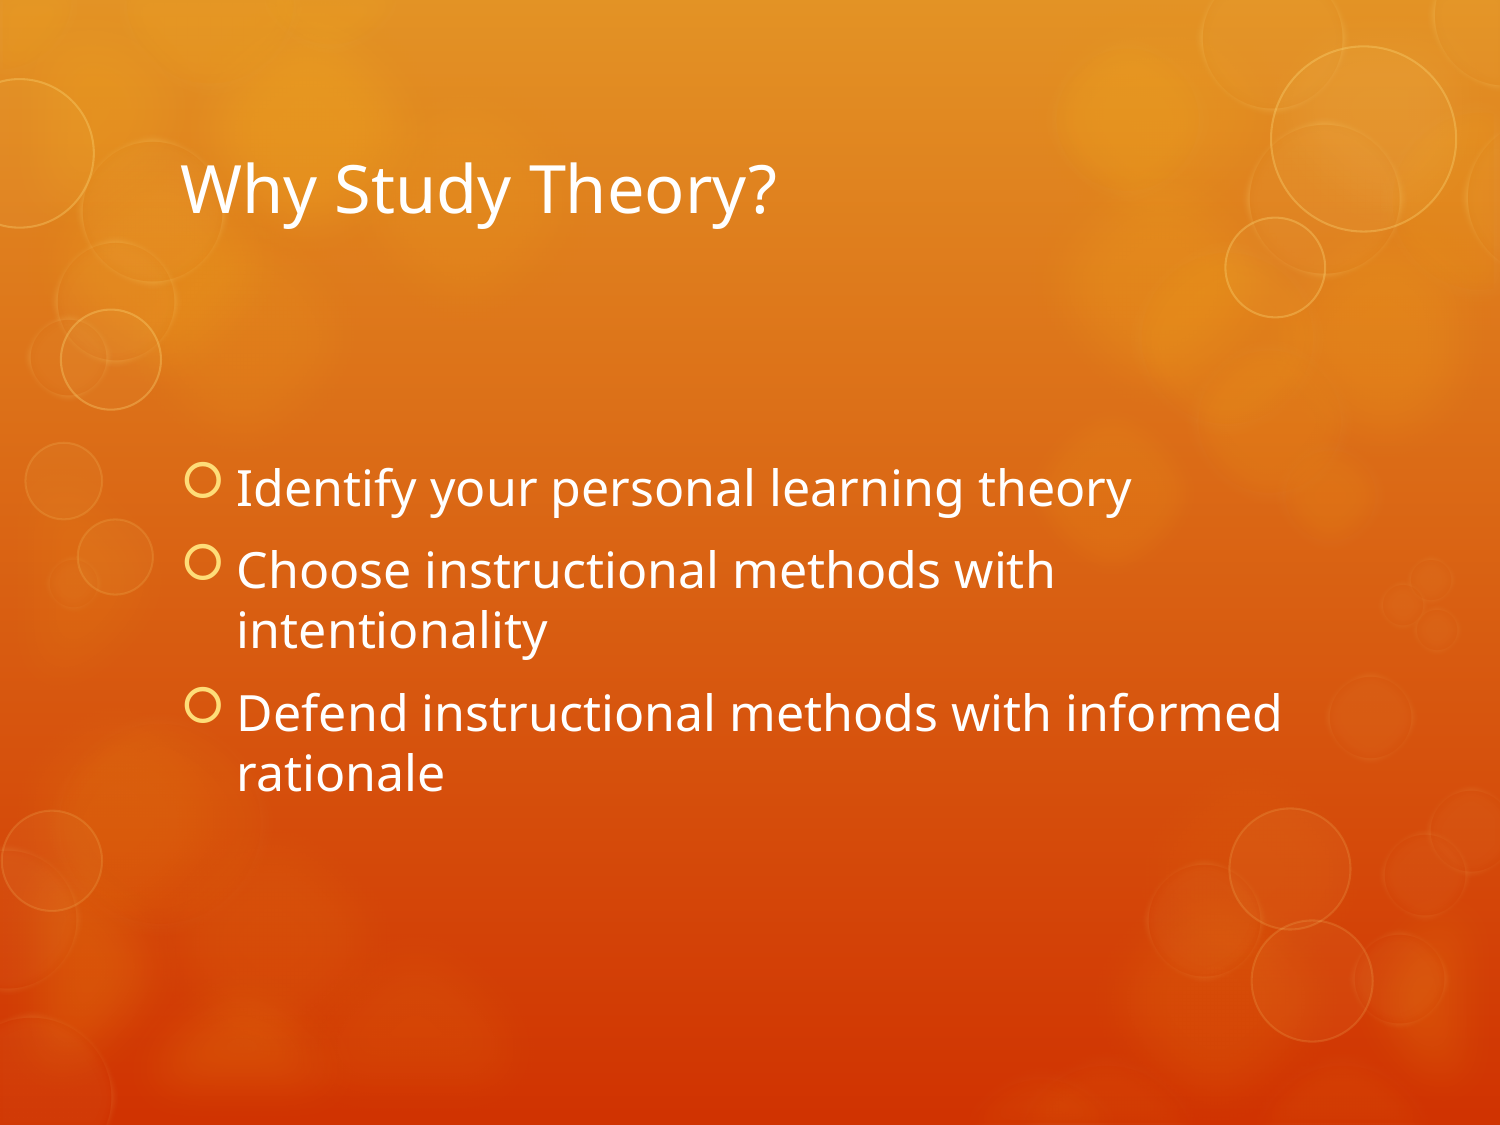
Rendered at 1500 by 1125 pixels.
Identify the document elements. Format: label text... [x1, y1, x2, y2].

list Identify your personal learning theory Choose instructional methods with intentionality Defend instructional methods with informed rationale [165, 296, 1335, 962]
title Why Study Theory? [165, 110, 1335, 263]
